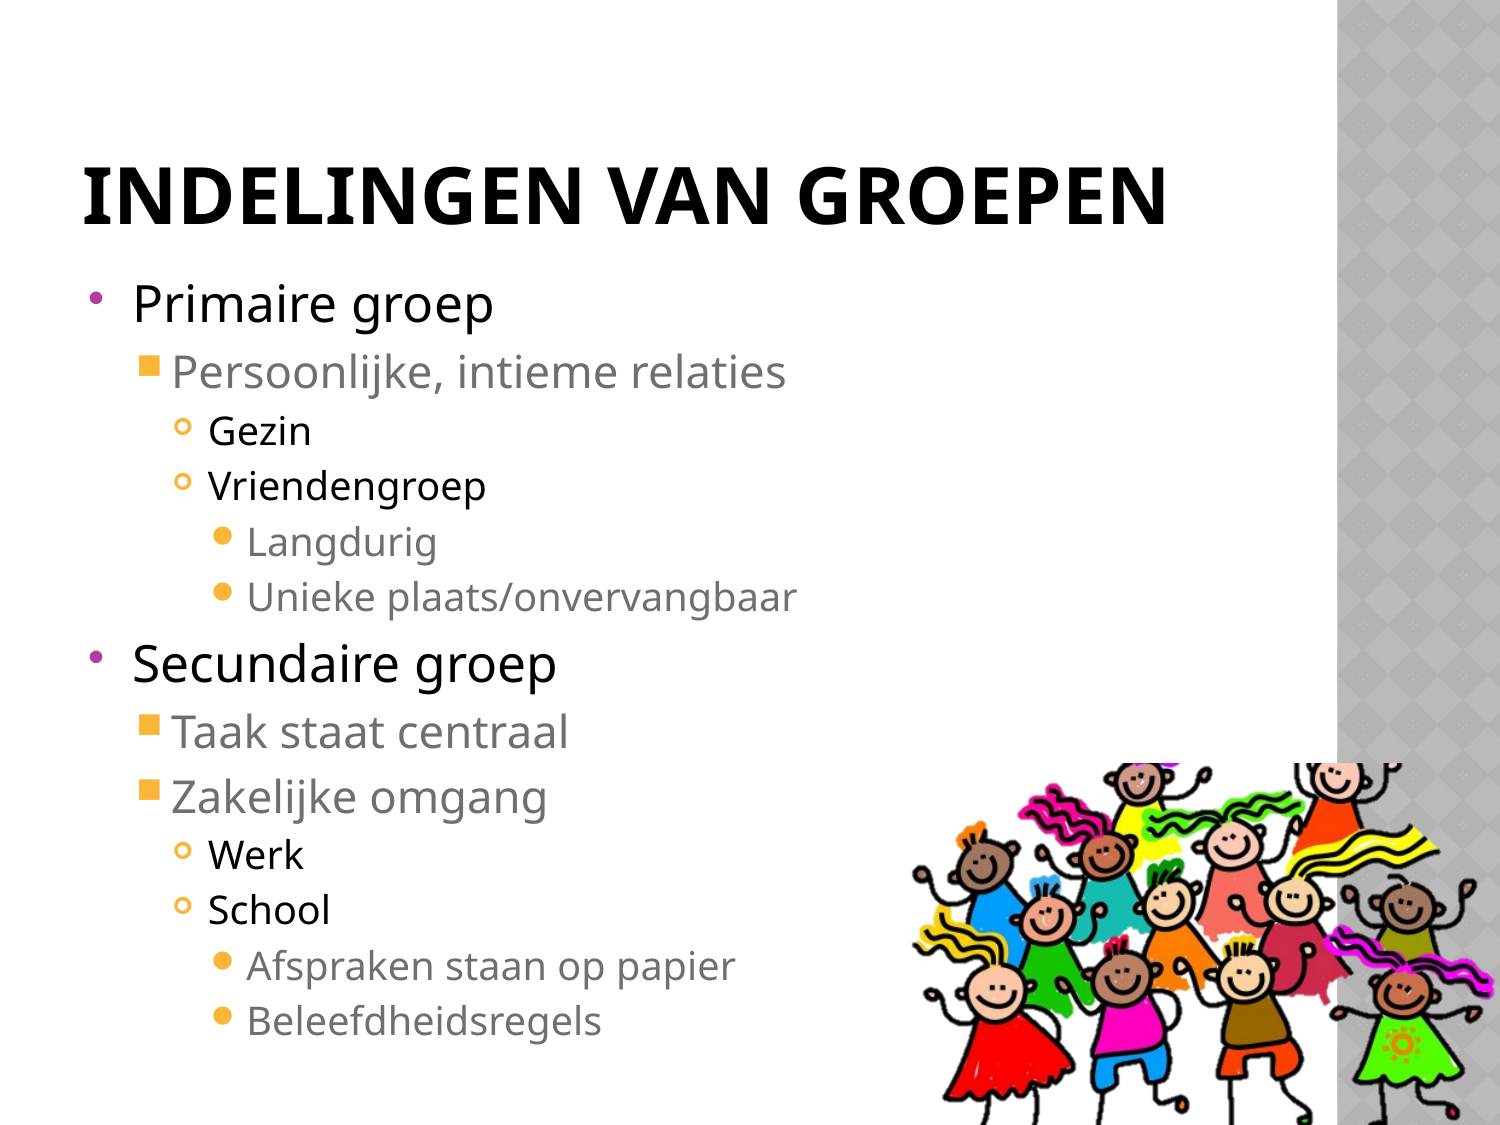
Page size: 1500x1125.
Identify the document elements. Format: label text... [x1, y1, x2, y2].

title Indelingen van groepen [75, 52, 1263, 240]
picture [909, 762, 1495, 1125]
list Primaire groep Persoonlijke, intieme relaties Gezin Vriendengroep Langdurig Unieke plaats/onvervangbaar Secundaire groep Taak staat centraal Zakelijke omgang Werk School Afspraken staan op papier Beleefdheidsregels [75, 264, 1263, 1059]
